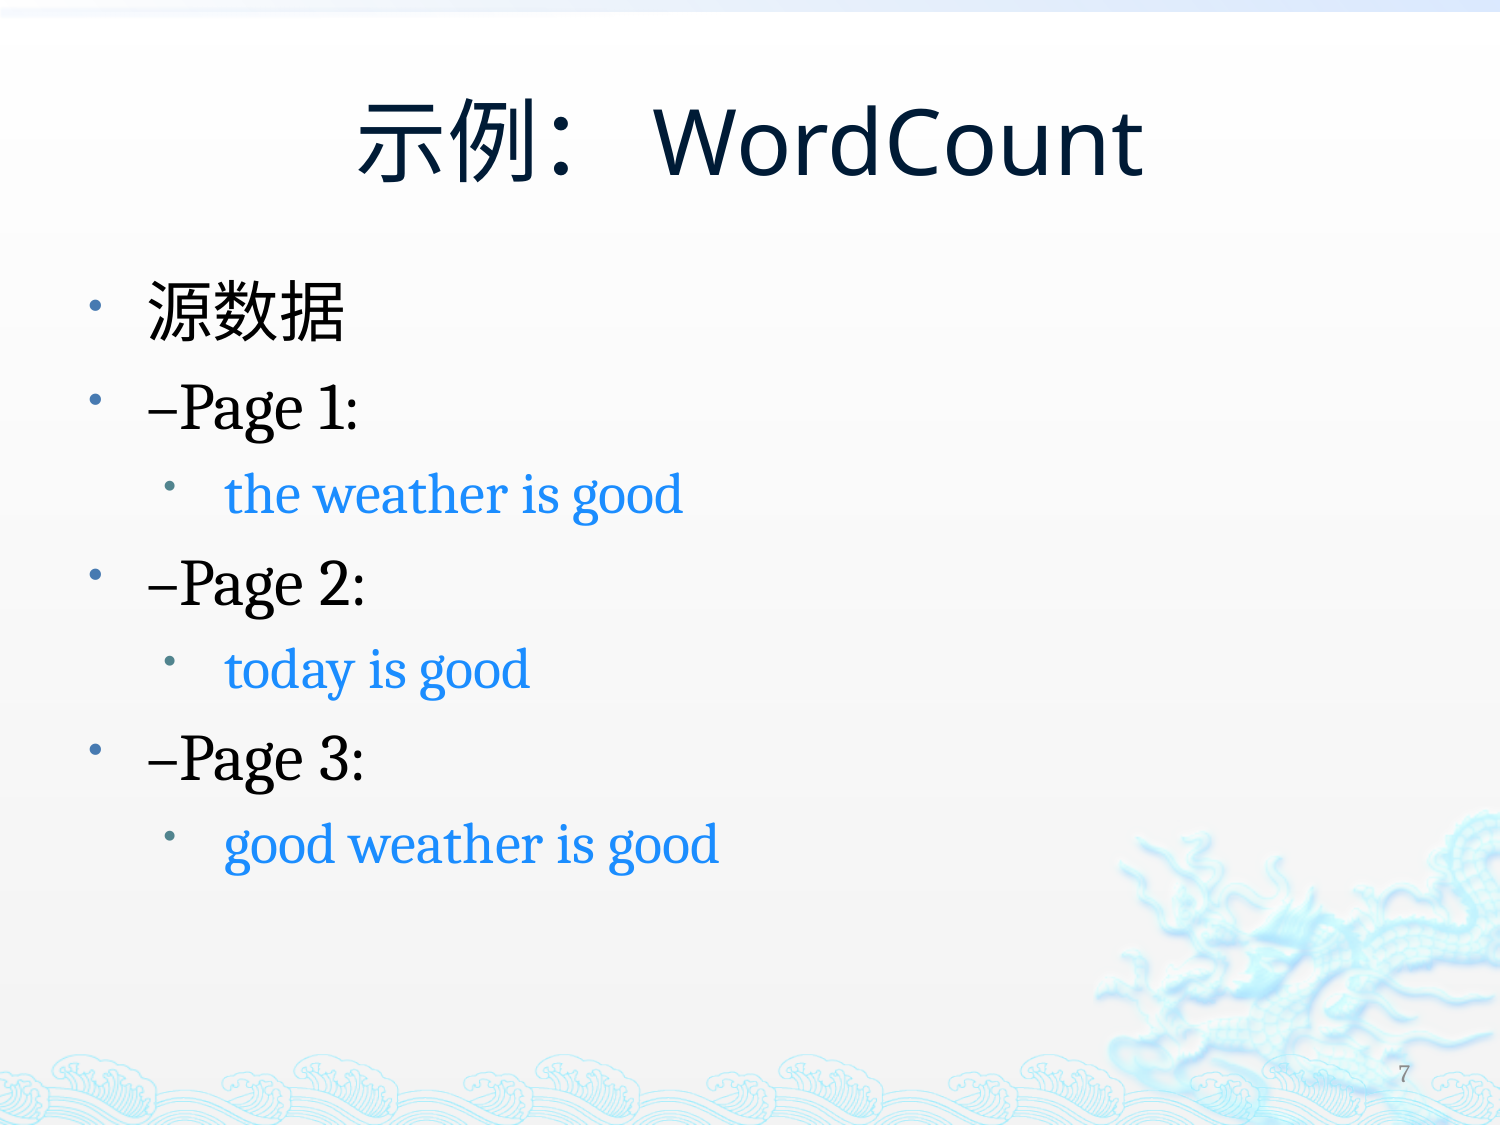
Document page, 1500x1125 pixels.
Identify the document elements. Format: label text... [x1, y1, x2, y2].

list 源数据 –Page 1: the weather is good –Page 2: today is good –Page 3: good weather is good [75, 262, 1425, 1005]
slide_number 7 [1074, 1042, 1425, 1103]
title 示例：WordCount [75, 45, 1425, 233]
